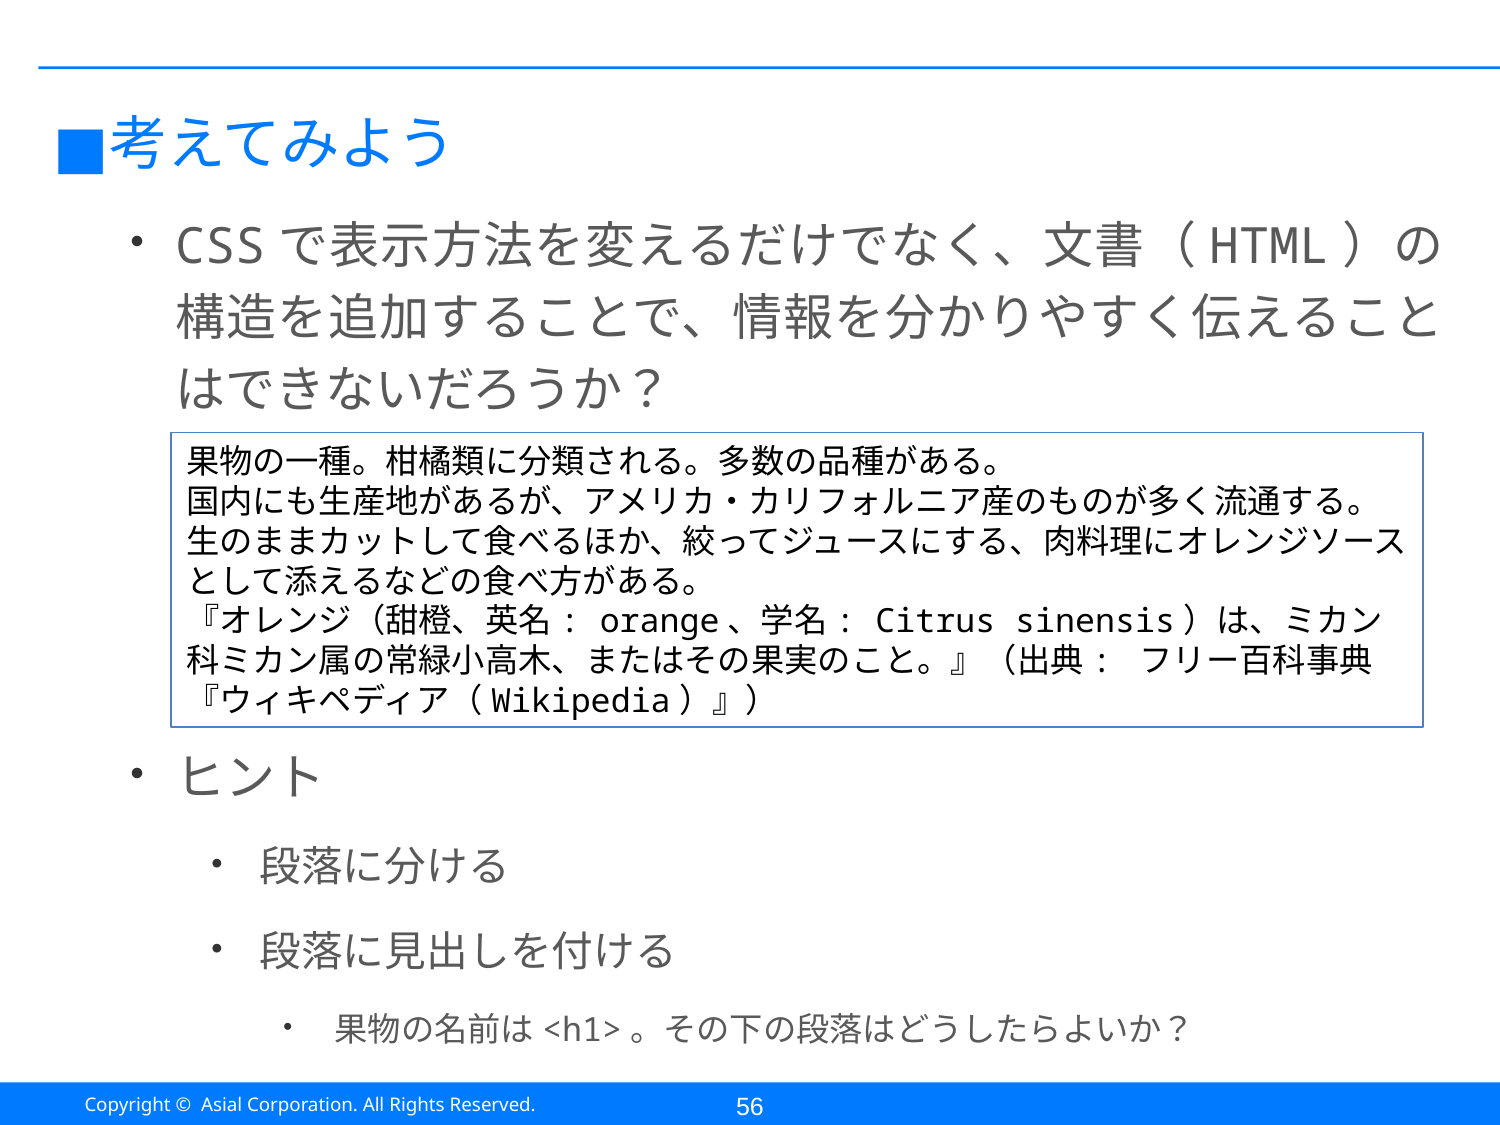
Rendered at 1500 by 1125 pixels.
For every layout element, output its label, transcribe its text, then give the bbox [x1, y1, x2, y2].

list 考えてみよう CSSで表示方法を変えるだけでなく、文書（HTML）の構造を追加することで、情報を分かりやすく伝えることはできないだろうか？ ヒント 段落に分ける 段落に見出しを付ける 果物の名前は<h1>。その下の段落はどうしたらよいか？ [38, 84, 1459, 988]
text_box 果物の一種。柑橘類に分類される。多数の品種がある。 国内にも生産地があるが、アメリカ・カリフォルニア産のものが多く流通する。 生のままカットして食べるほか、絞ってジュースにする、肉料理にオレンジソースとして添えるなどの食べ方がある。 『オレンジ（甜橙、英名: orange、学名: Citrus sinensis）は、ミカン科ミカン属の常緑小高木、またはその果実のこと。』（出典: フリー百科事典『ウィキペディア（Wikipedia）』） [171, 432, 1424, 727]
slide_number 56 [581, 1075, 919, 1125]
